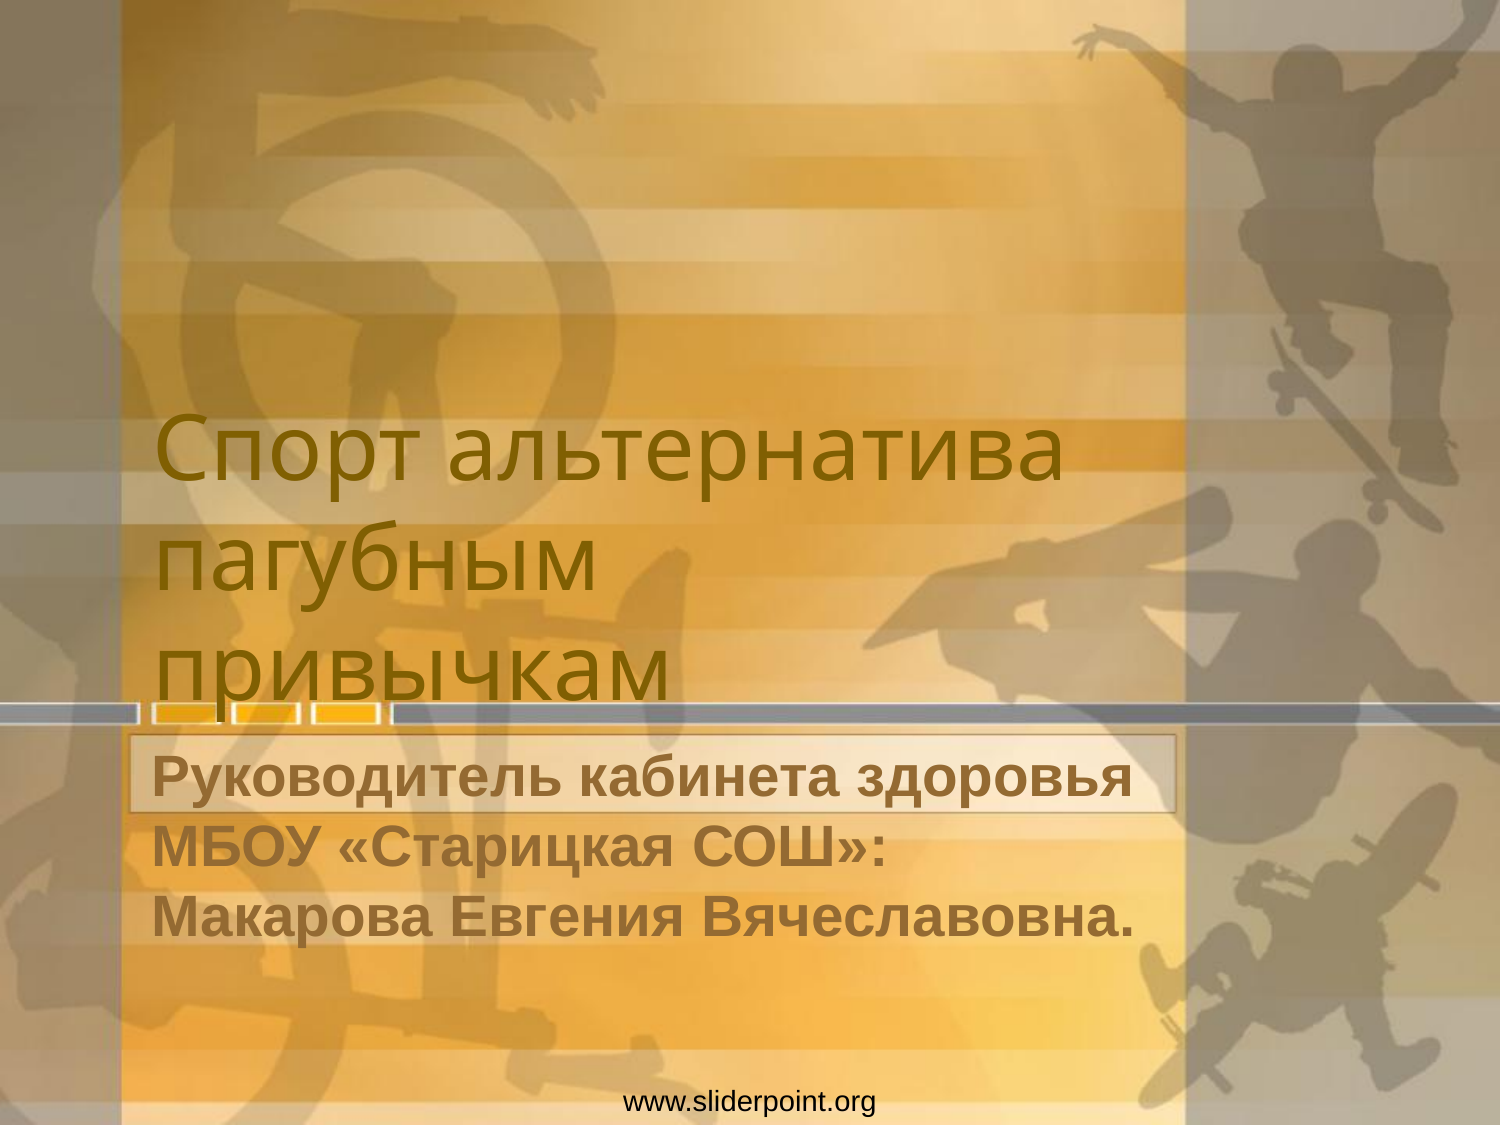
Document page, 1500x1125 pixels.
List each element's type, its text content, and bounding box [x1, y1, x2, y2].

subtitle Руководитель кабинета здоровья МБОУ «Старицкая СОШ»: Макарова Евгения Вячеславовна. [136, 730, 1162, 819]
footer www.sliderpoint.org [512, 1074, 988, 1125]
picture [0, 0, 1500, 1125]
title Спорт альтернатива пагубным привычкам [137, 445, 1151, 663]
